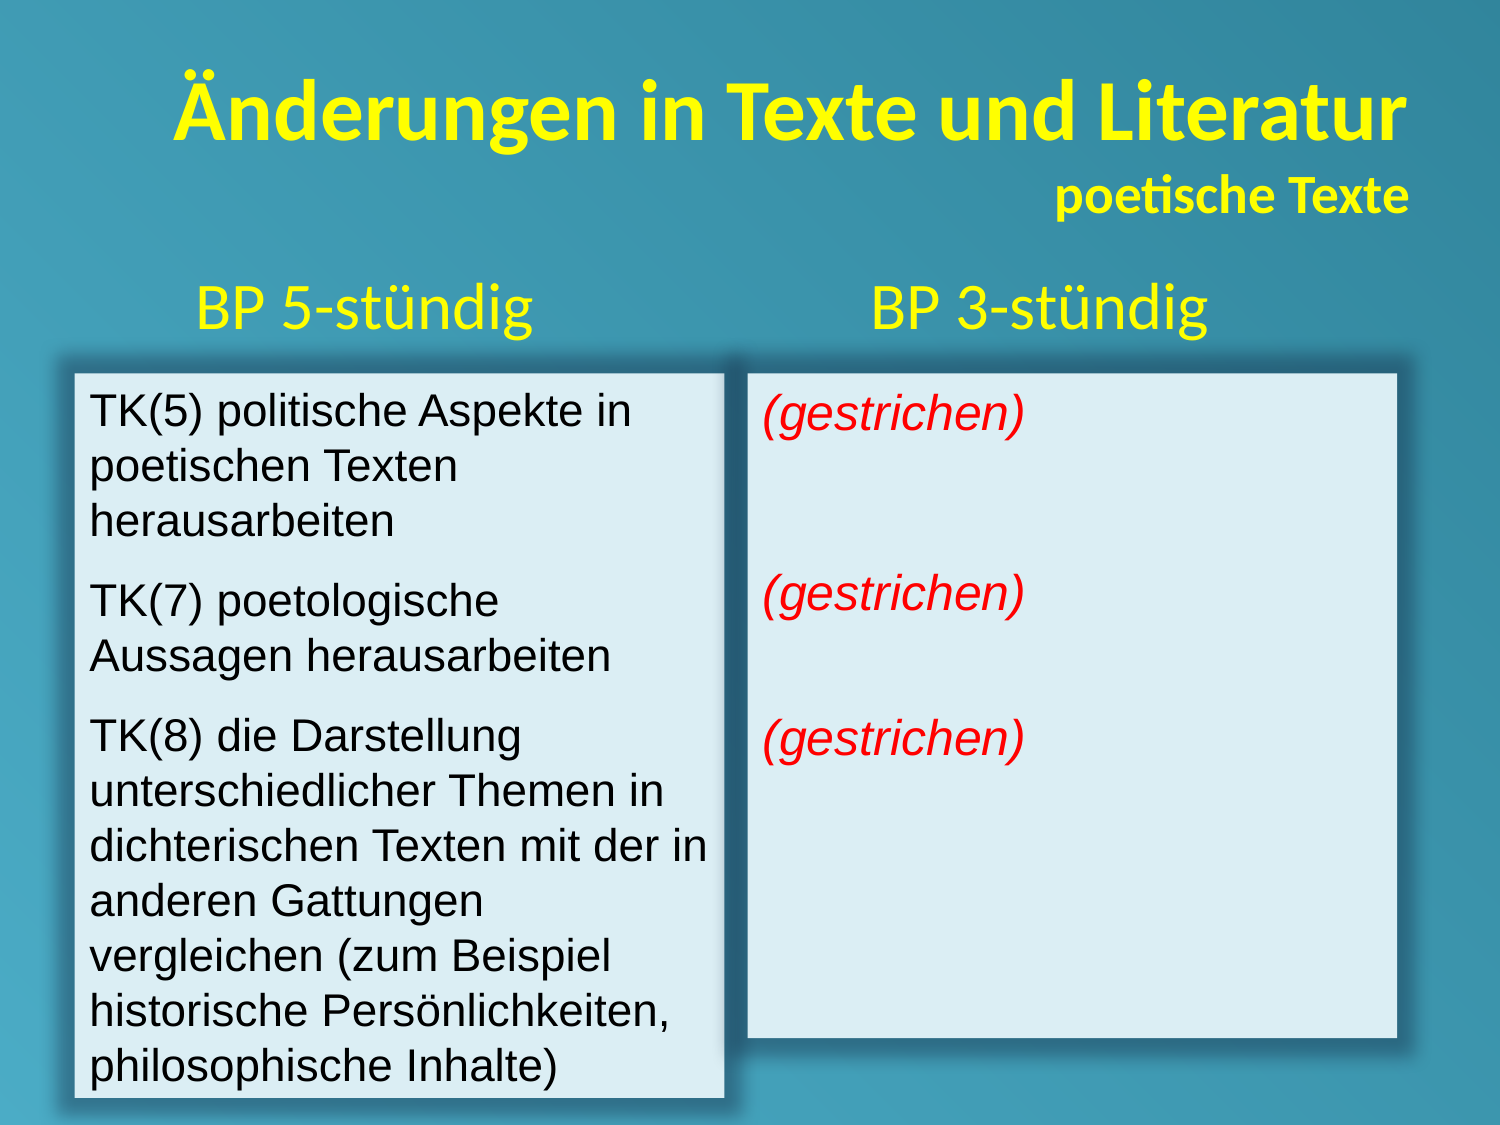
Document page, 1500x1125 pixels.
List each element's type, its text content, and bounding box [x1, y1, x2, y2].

title Änderungen in Texte und Literatur poetische Texte [75, 45, 1425, 233]
text_box TK(5) politische Aspekte in poetischen Texten herausarbeiten TK(7) poetologische Aussagen herausarbeiten TK(8) die Darstellung unterschiedlicher Themen in dichterischen Texten mit der in anderen Gattungen vergleichen (zum Beispiel historische Persönlichkeiten, philosophische Inhalte) [74, 373, 725, 1098]
list BP 5-stündig BP 3-stündig [75, 255, 1425, 352]
text_box (gestrichen) (gestrichen) (gestrichen) [747, 373, 1398, 1039]
